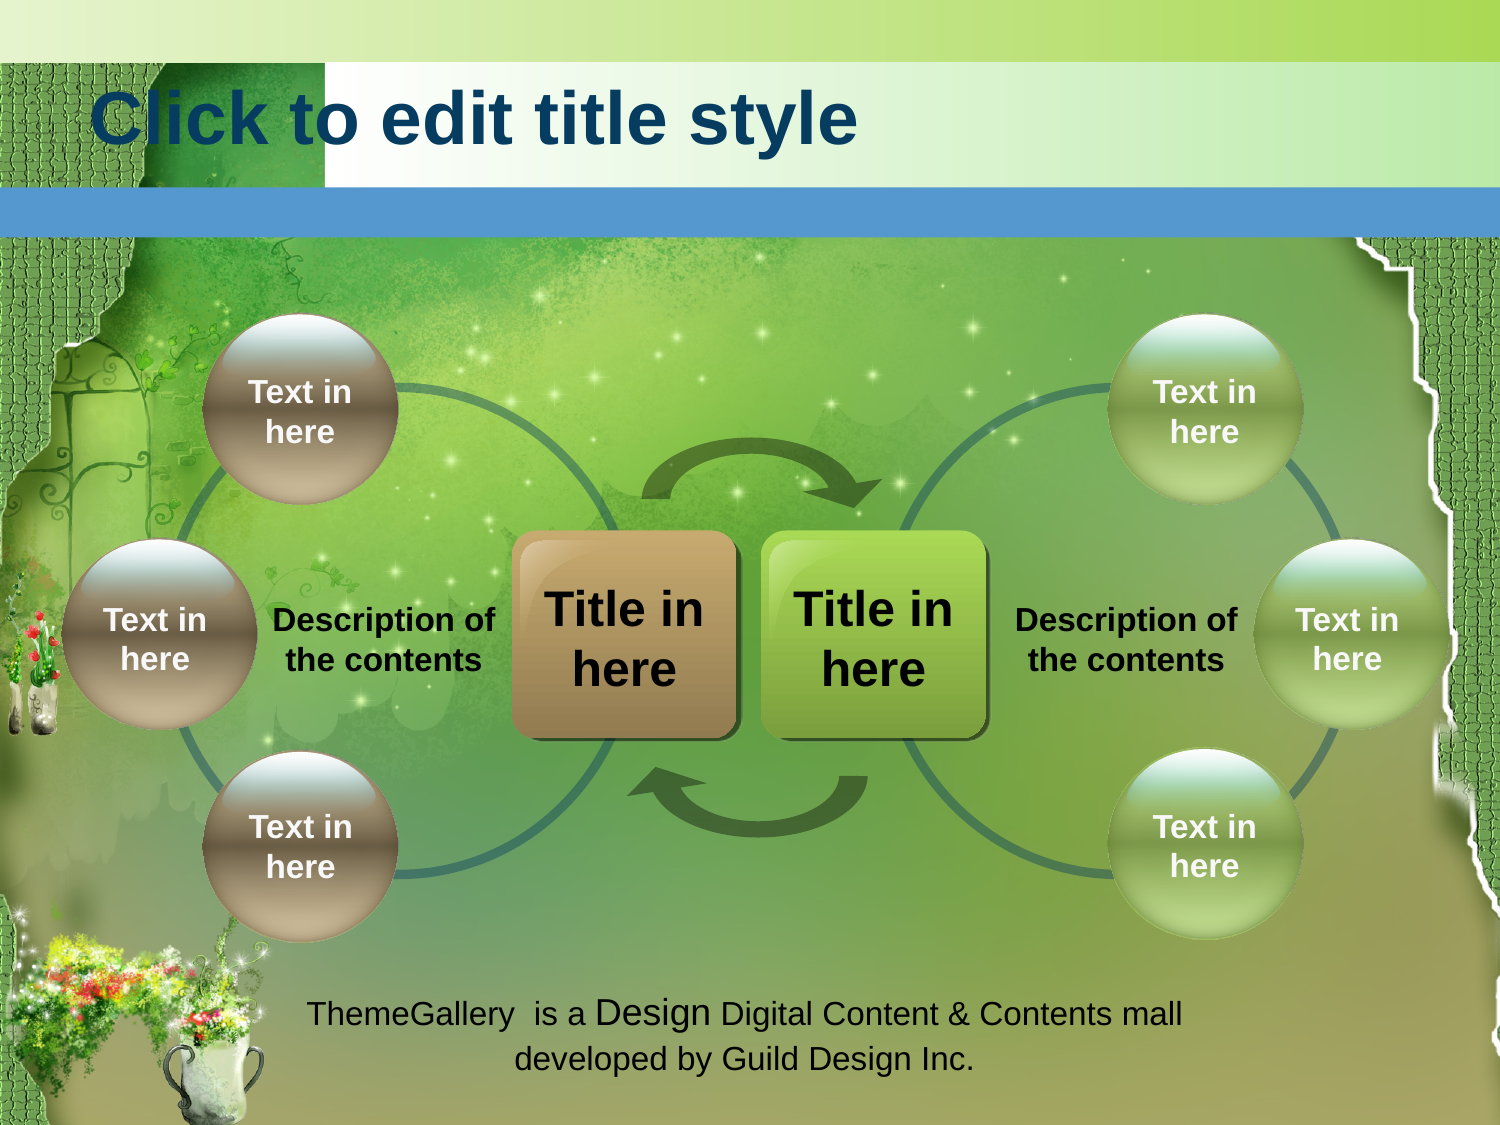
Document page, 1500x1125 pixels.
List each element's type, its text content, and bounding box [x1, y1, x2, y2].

title Click to edit title style [75, 62, 1425, 185]
text_box [911, 686, 1330, 874]
text_box [626, 766, 868, 838]
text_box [511, 530, 737, 739]
text_box [641, 437, 883, 509]
text_box ThemeGallery is a Design Digital Content & Contents mall developed by Guild Design Inc. [263, 976, 1227, 1085]
text_box [183, 387, 613, 591]
picture [0, 62, 325, 187]
picture [0, 238, 1500, 1125]
text_box Description of the contents [263, 591, 506, 686]
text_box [202, 312, 400, 505]
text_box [1106, 312, 1304, 505]
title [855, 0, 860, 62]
text_box Description of the contents [991, 591, 1248, 686]
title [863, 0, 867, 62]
text_box [188, 686, 607, 875]
text_box [434, 0, 438, 62]
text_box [61, 537, 259, 730]
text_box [1106, 746, 1304, 940]
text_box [202, 749, 400, 943]
text_box [905, 388, 1335, 591]
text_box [633, 0, 637, 62]
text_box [1253, 537, 1451, 730]
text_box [760, 530, 986, 739]
